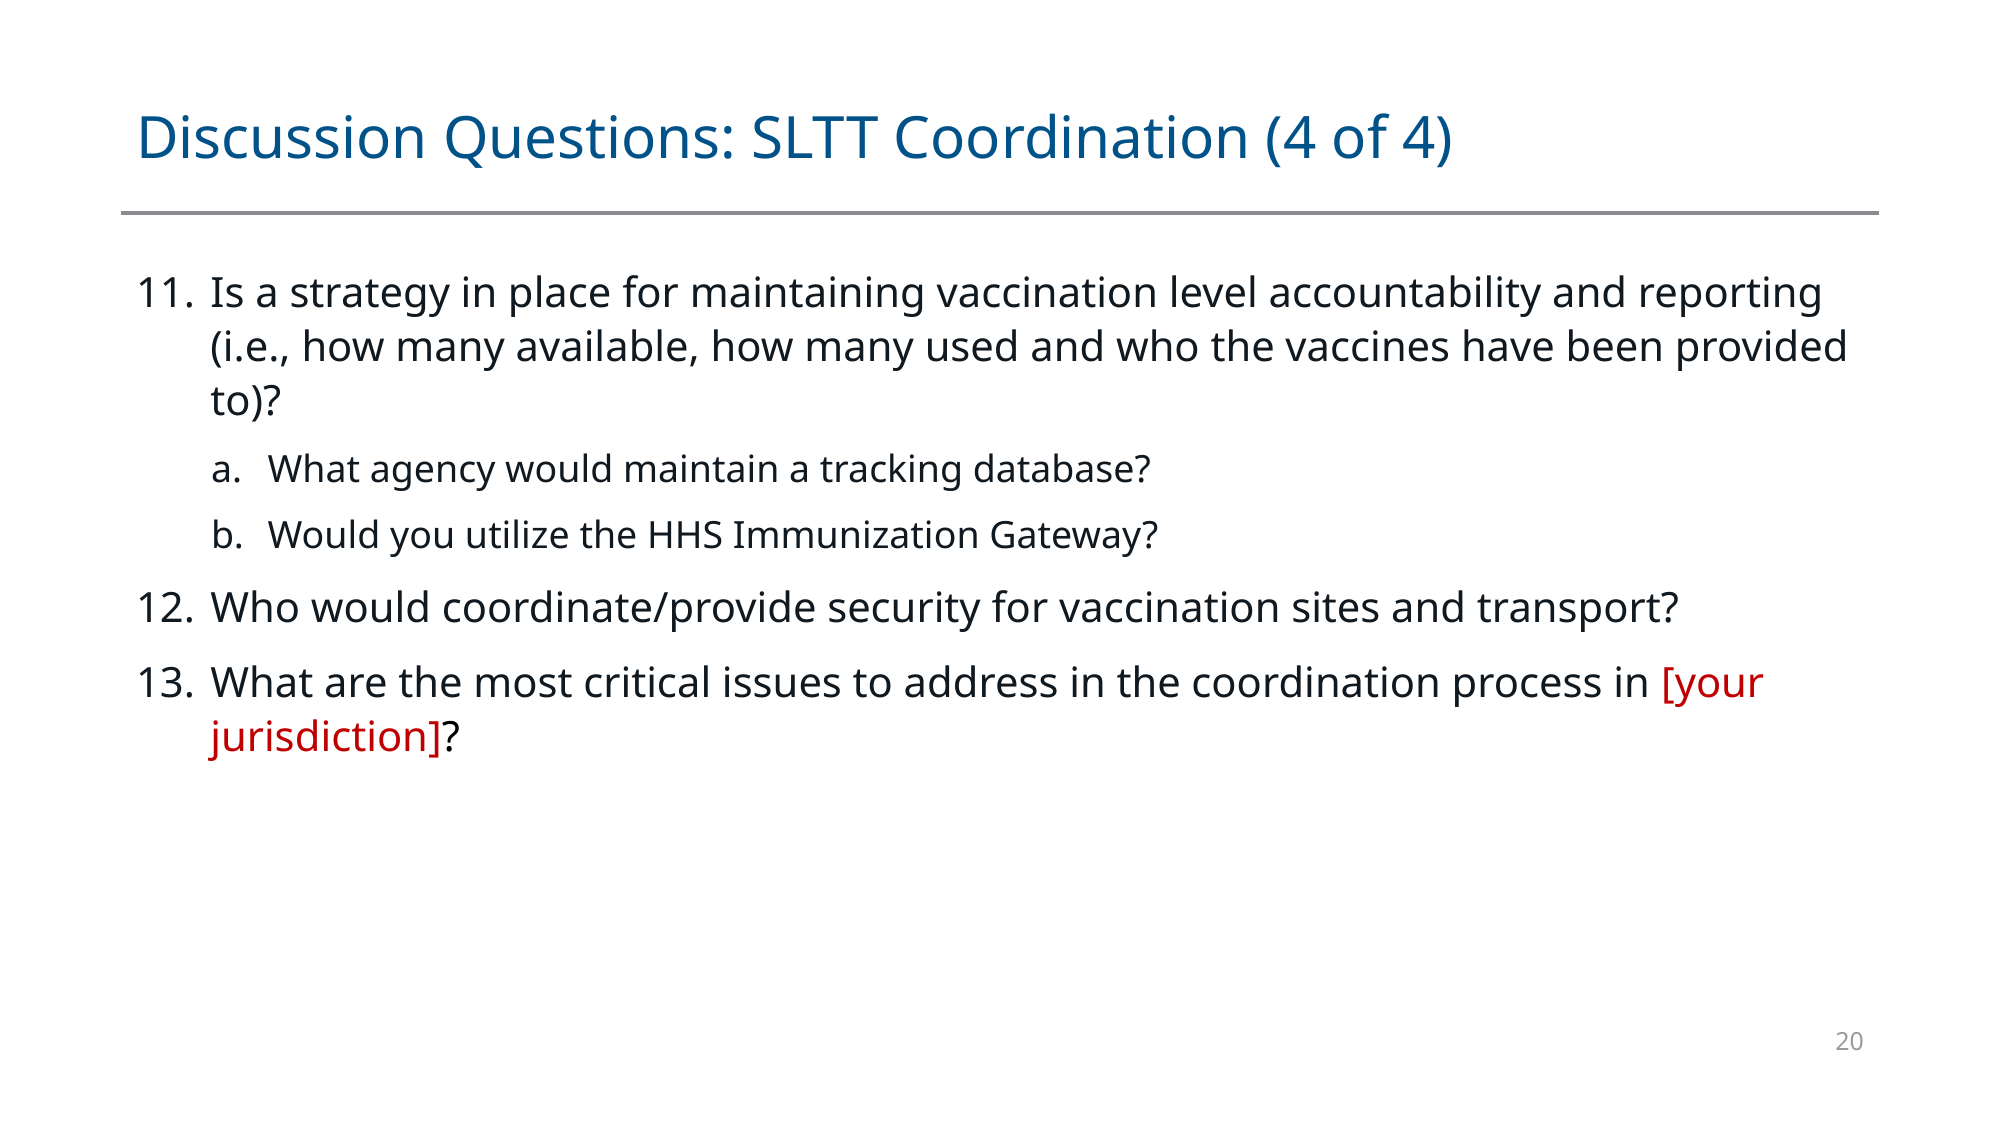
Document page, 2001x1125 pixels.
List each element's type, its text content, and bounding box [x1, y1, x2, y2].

title Discussion Questions: SLTT Coordination (4 of 4) [121, 74, 1879, 197]
slide_number 20 [1728, 1012, 1879, 1073]
list Is a strategy in place for maintaining vaccination level accountability and reporting (i.e., how many available, how many used and who the vaccines have been provided to)? What agency would maintain a tracking database? Would you utilize the HHS Immunization Gateway? Who would coordinate/provide security for vaccination sites and transport? What are the most critical issues to address in the coordination process in [your jurisdiction]? [121, 254, 1879, 914]
